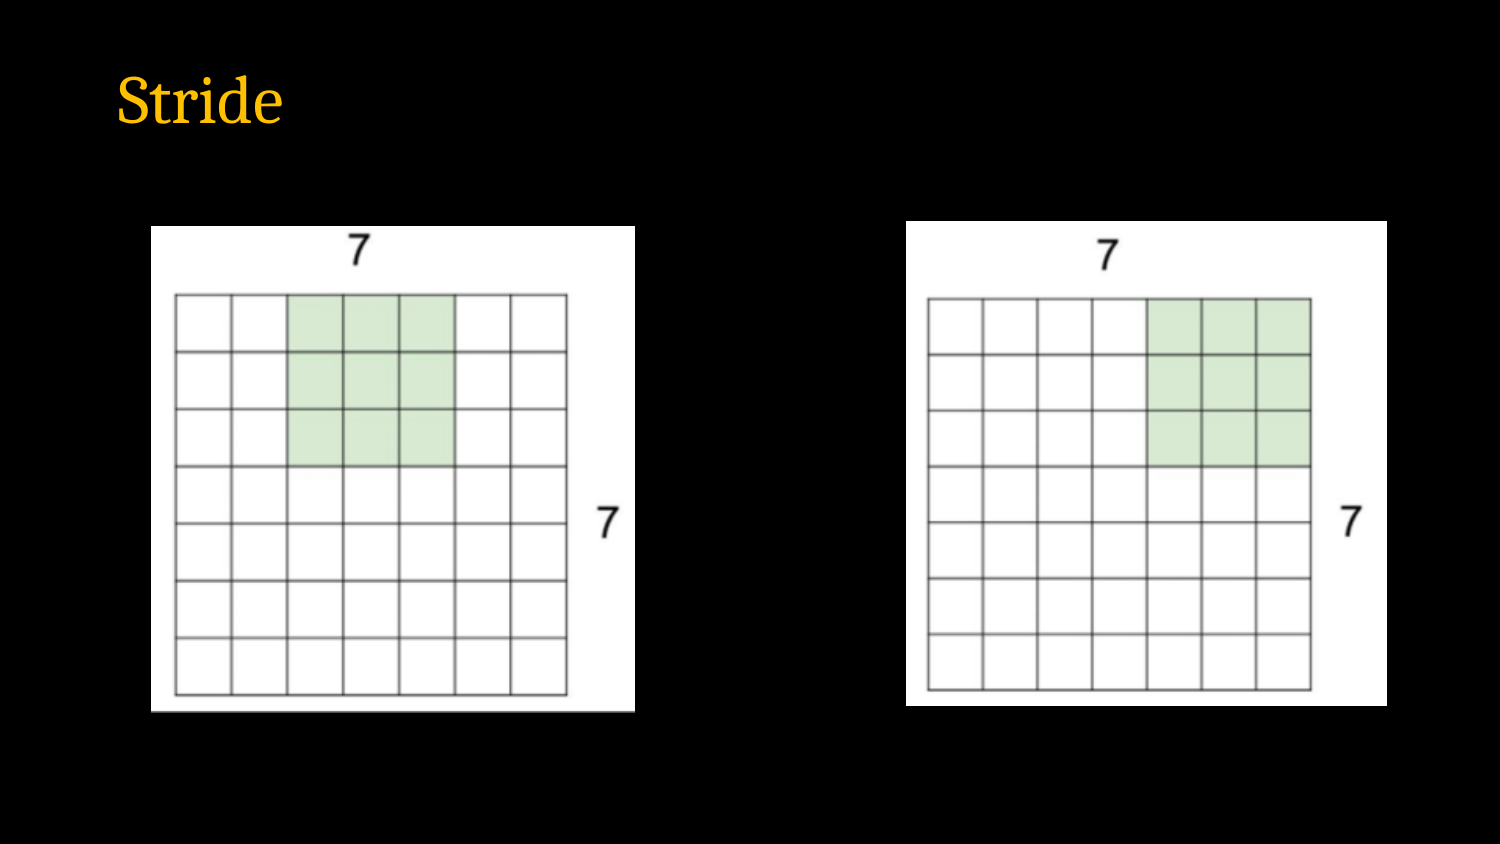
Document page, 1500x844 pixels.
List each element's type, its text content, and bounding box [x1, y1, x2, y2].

title Stride [103, 44, 1397, 159]
picture [151, 226, 635, 713]
picture [906, 221, 1387, 706]
